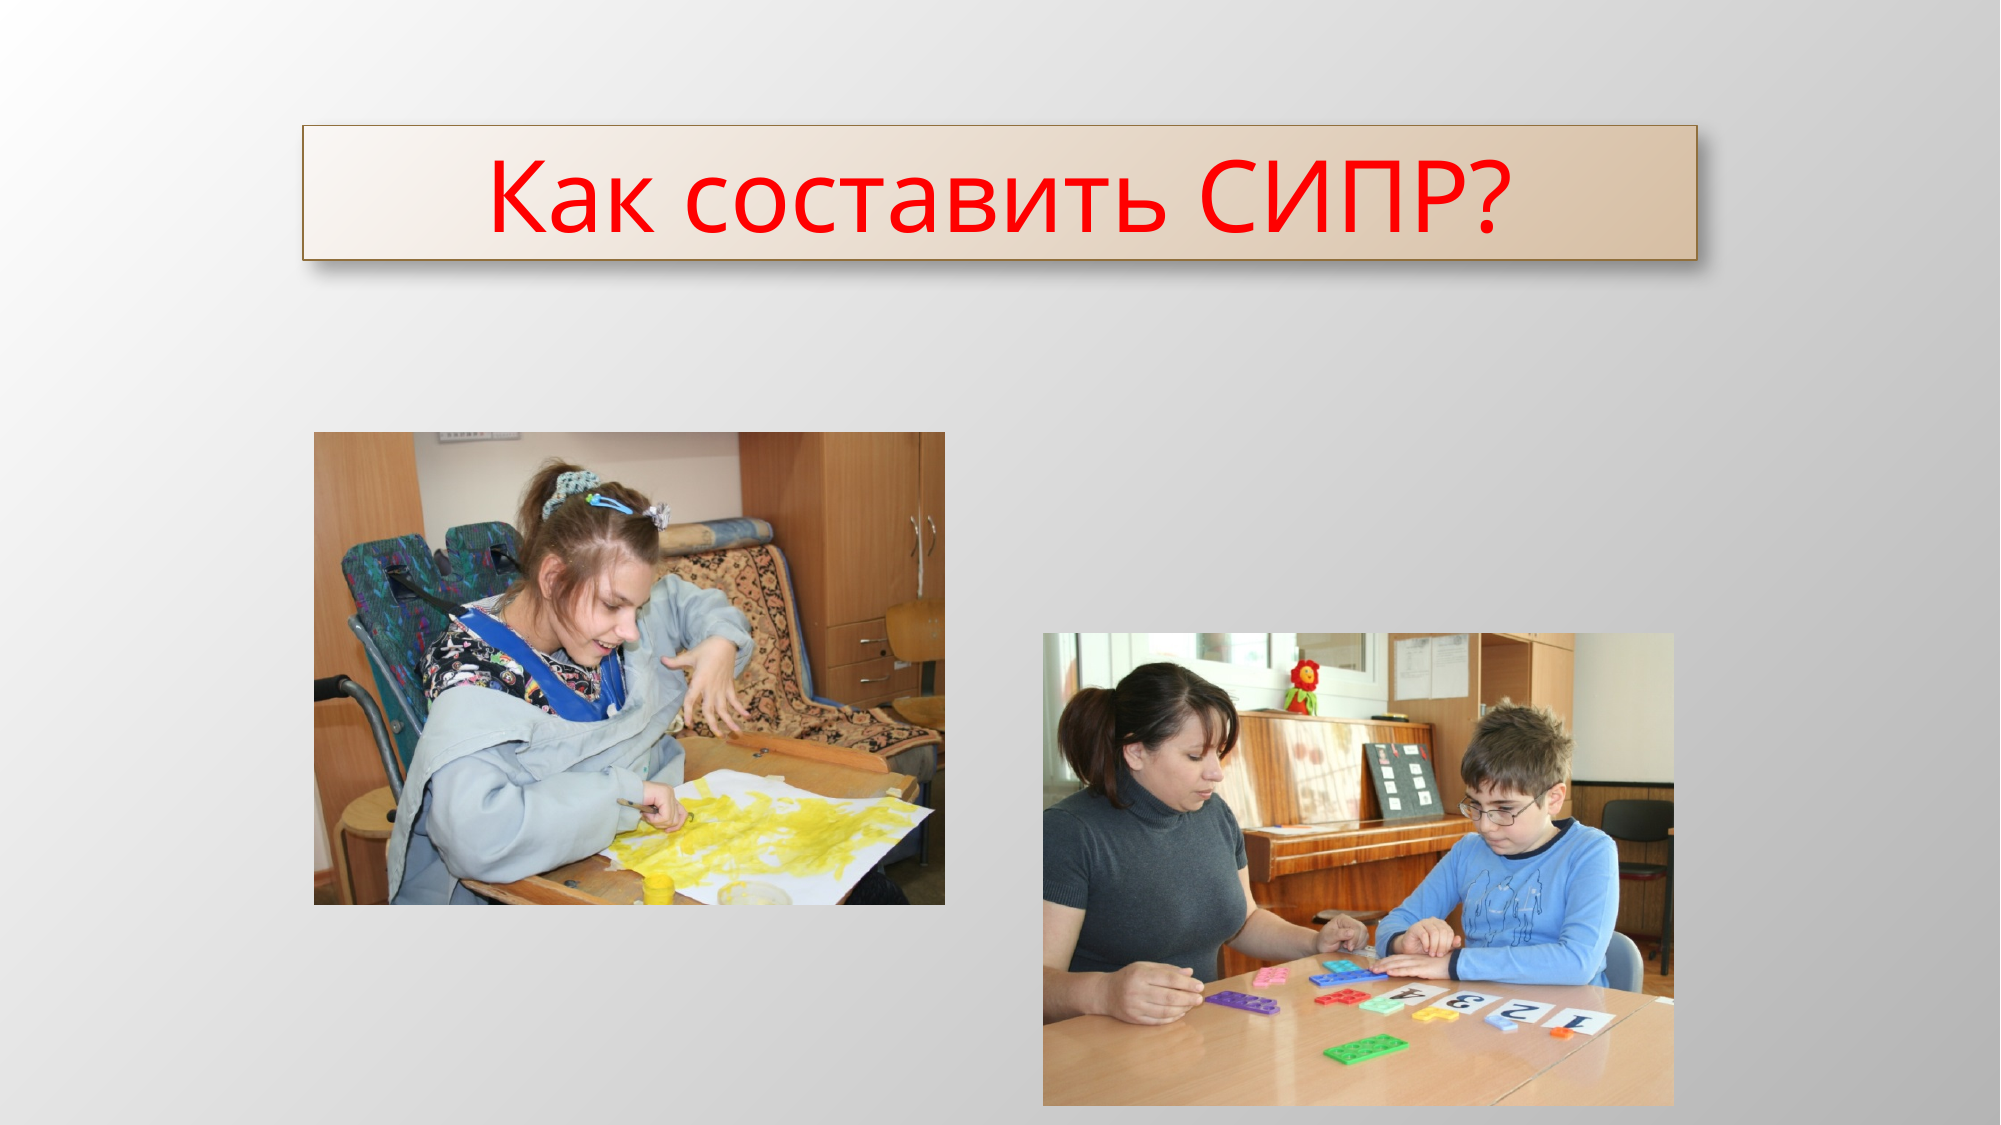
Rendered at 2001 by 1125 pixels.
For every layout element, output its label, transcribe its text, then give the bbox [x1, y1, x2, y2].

picture [314, 432, 946, 906]
picture [1035, 632, 1674, 1107]
text_box Как составить СИПР? [302, 125, 1698, 261]
